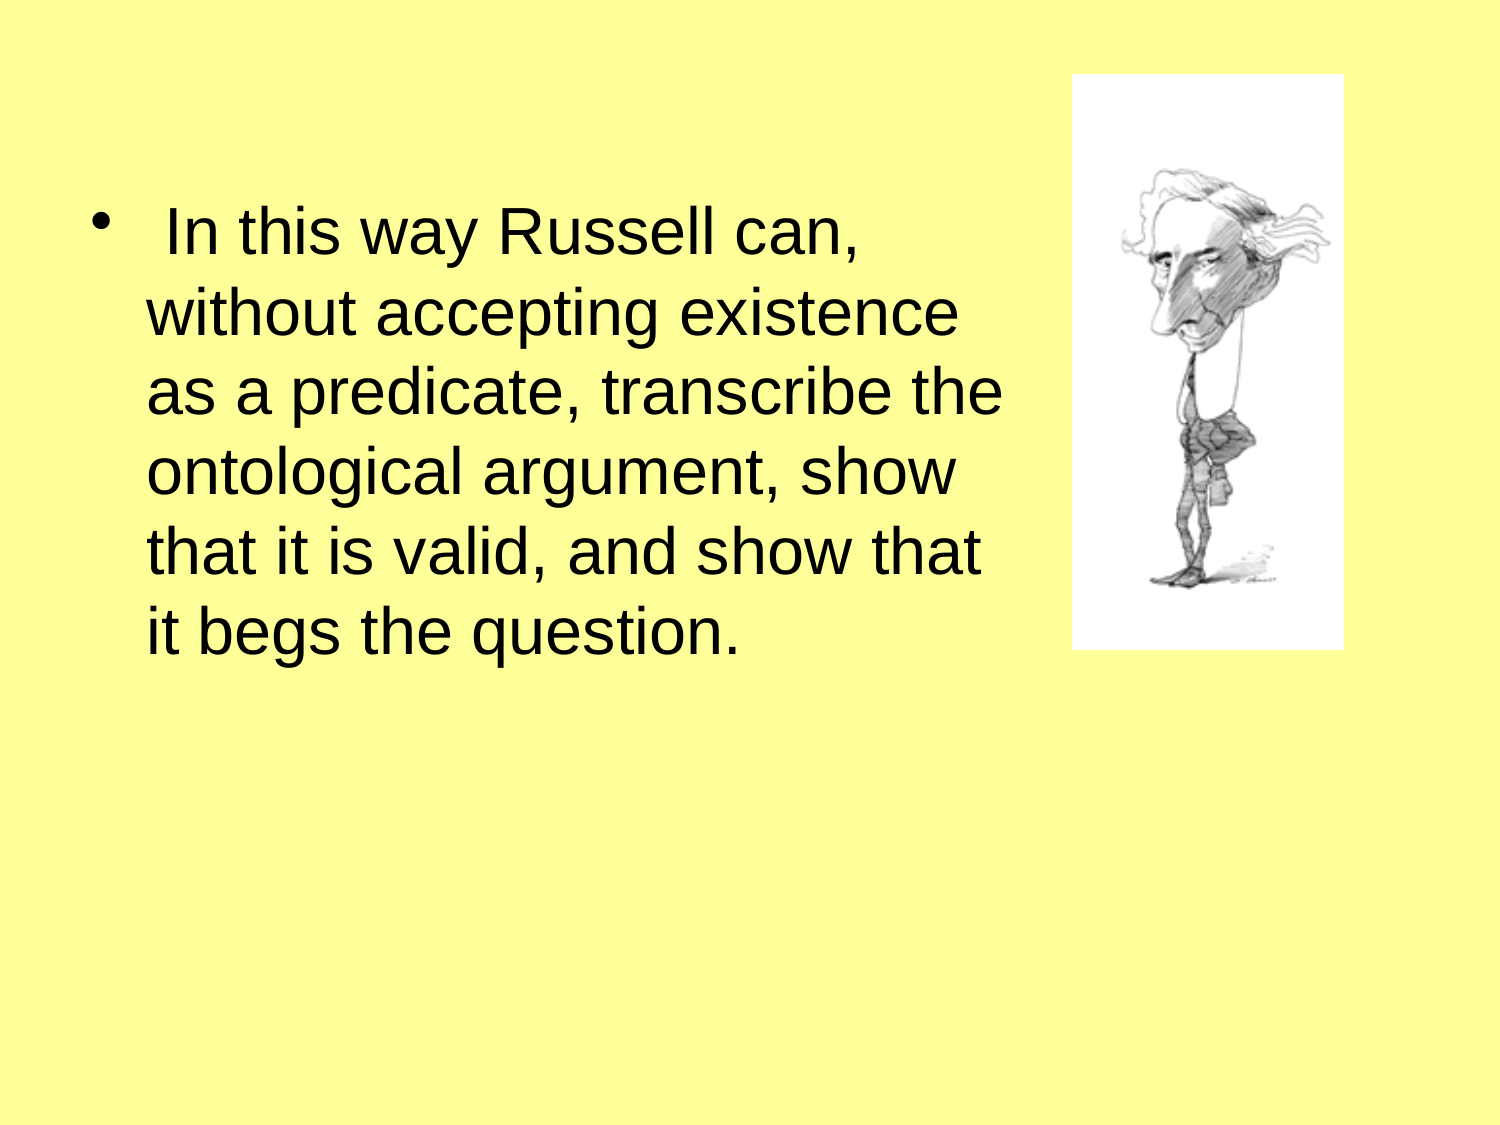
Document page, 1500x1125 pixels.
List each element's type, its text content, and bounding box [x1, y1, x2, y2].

picture [1072, 74, 1345, 651]
list In this way Russell can, without accepting existence as a predicate, transcribe the ontological argument, show that it is valid, and show that it begs the question. [75, 87, 1038, 1005]
